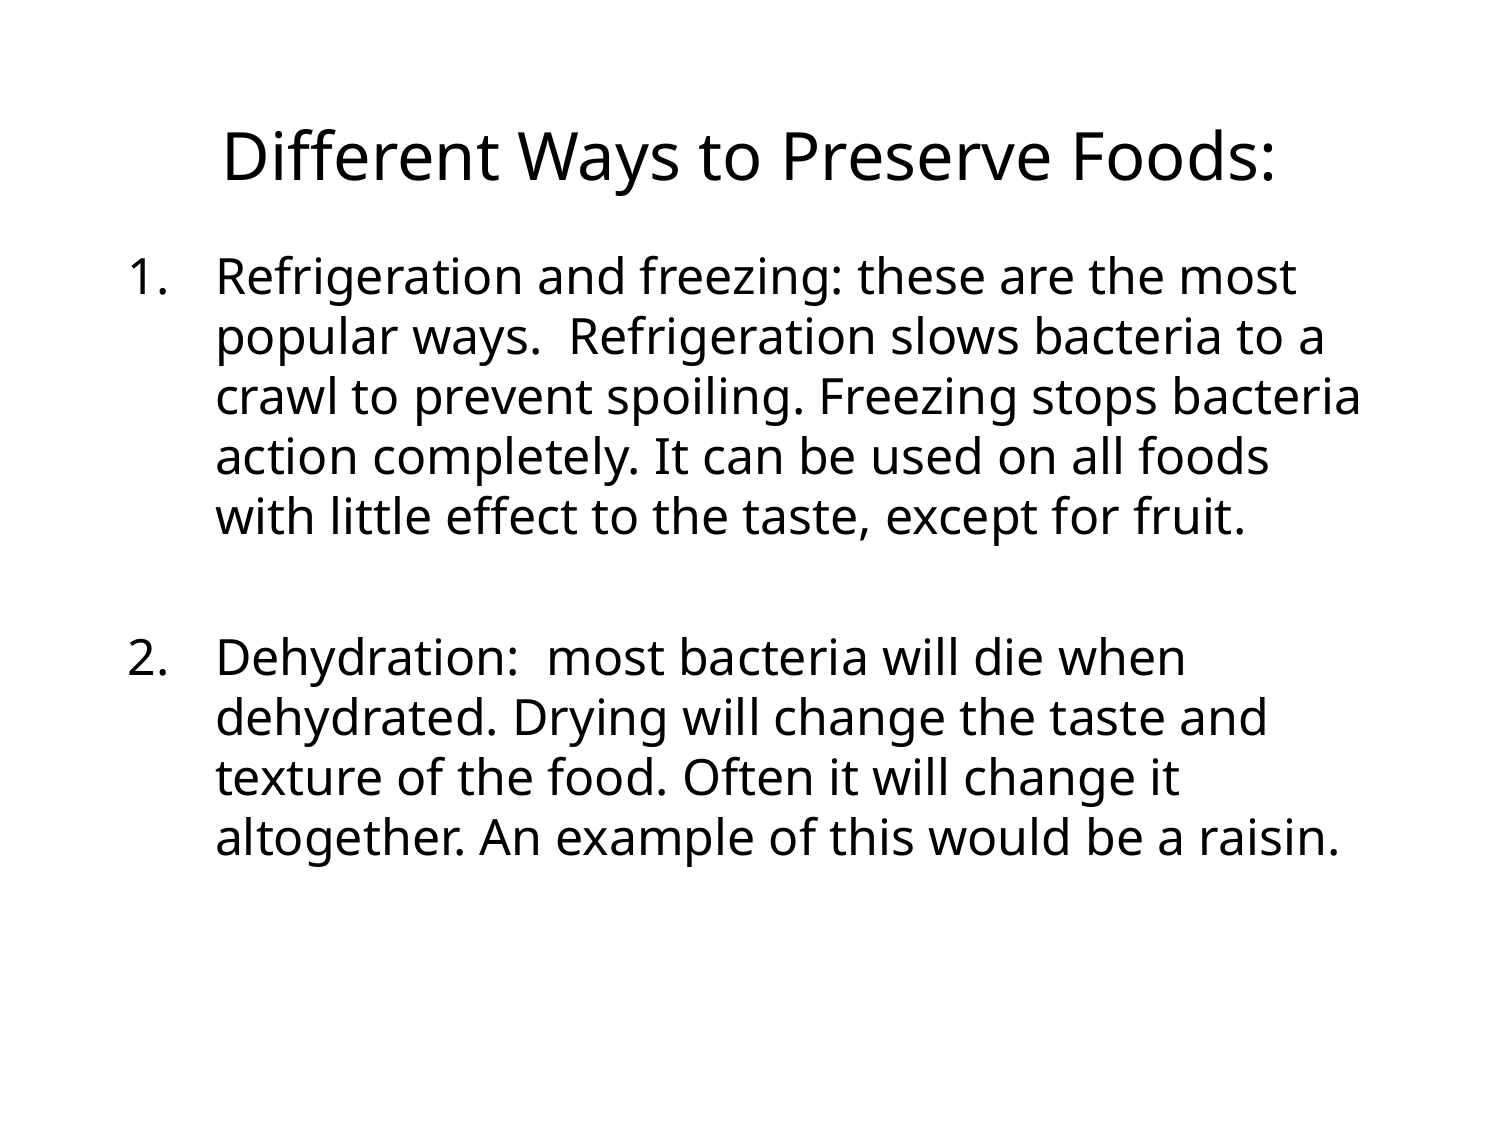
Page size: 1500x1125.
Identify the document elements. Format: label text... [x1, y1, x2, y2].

list Refrigeration and freezing: these are the most popular ways. Refrigeration slows bacteria to a crawl to prevent spoiling. Freezing stops bacteria action completely. It can be used on all foods with little effect to the taste, except for fruit. Dehydration: most bacteria will die when dehydrated. Drying will change the taste and texture of the food. Often it will change it altogether. An example of this would be a raisin. [112, 237, 1388, 1025]
title Different Ways to Preserve Foods: [62, 99, 1438, 288]
